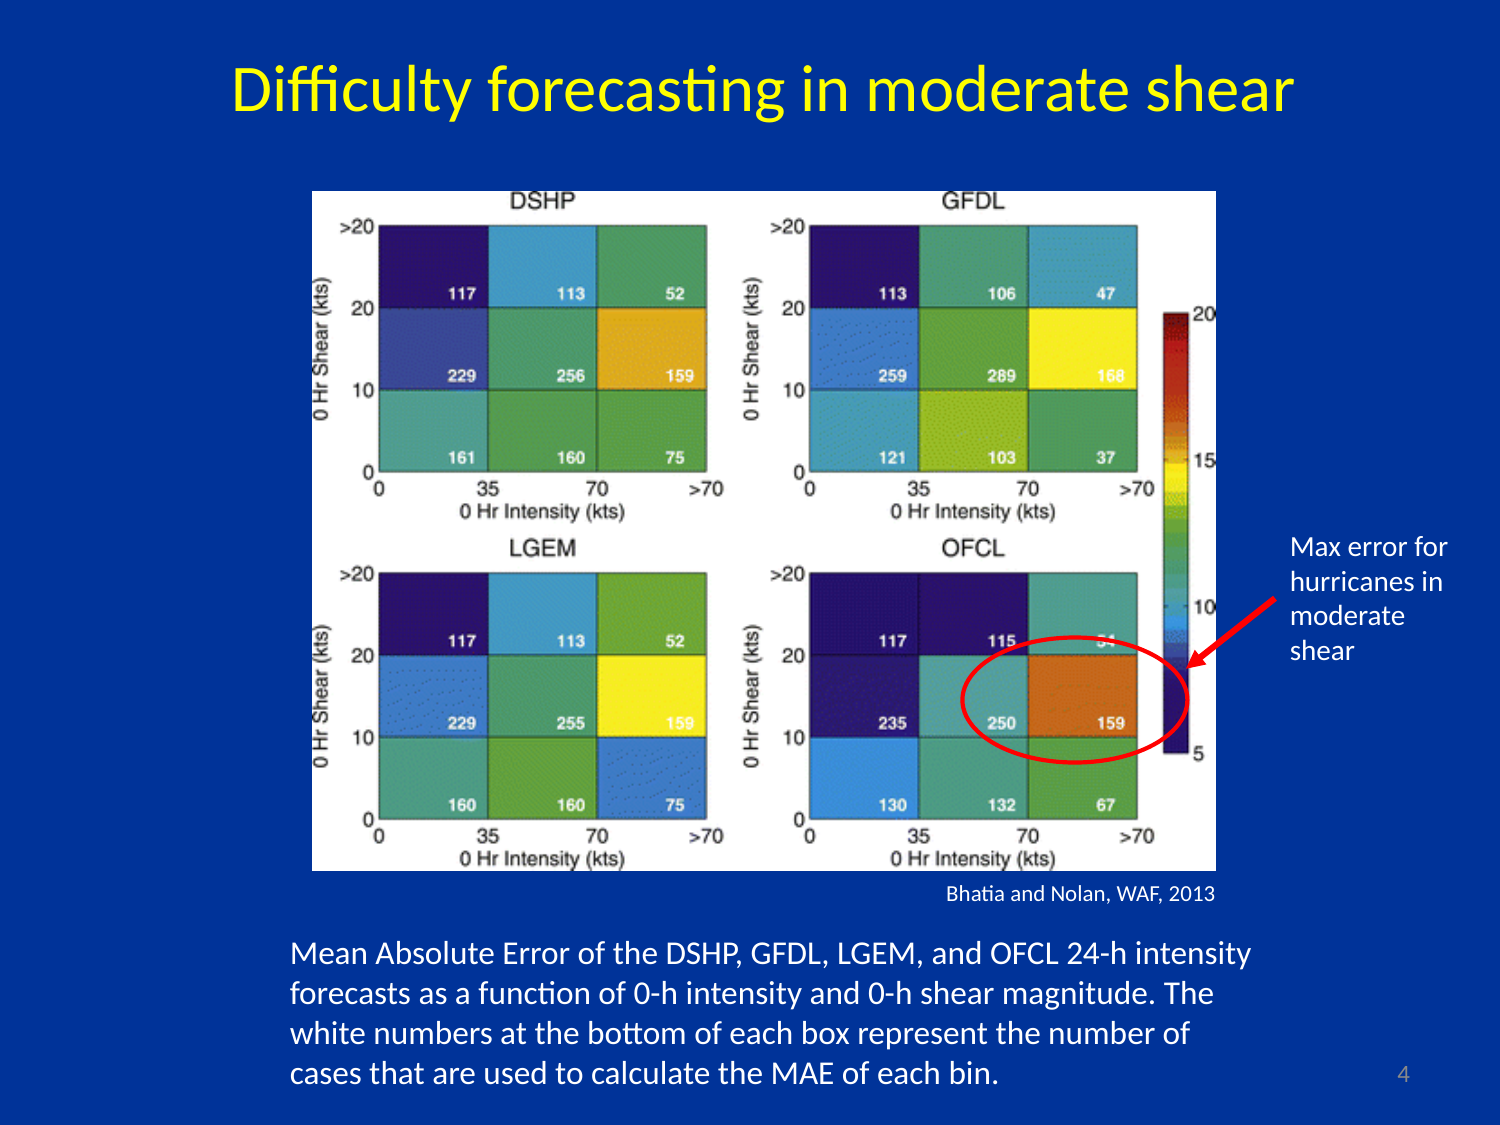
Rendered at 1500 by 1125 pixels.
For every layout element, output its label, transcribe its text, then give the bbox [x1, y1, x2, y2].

text_box Mean Absolute Error of the DSHP, GFDL, LGEM, and OFCL 24-h intensity forecasts as a function of 0-h intensity and 0-h shear magnitude. The white numbers at the bottom of each box represent the number of cases that are used to calculate the MAE of each bin. [275, 924, 1275, 1099]
text_box Bhatia and Nolan, WAF, 2013 [931, 870, 1231, 913]
text_box Difficulty forecasting in moderate shear [216, 36, 1312, 132]
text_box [962, 519, 1481, 763]
picture [312, 191, 1216, 871]
slide_number 4 [1074, 1042, 1425, 1103]
